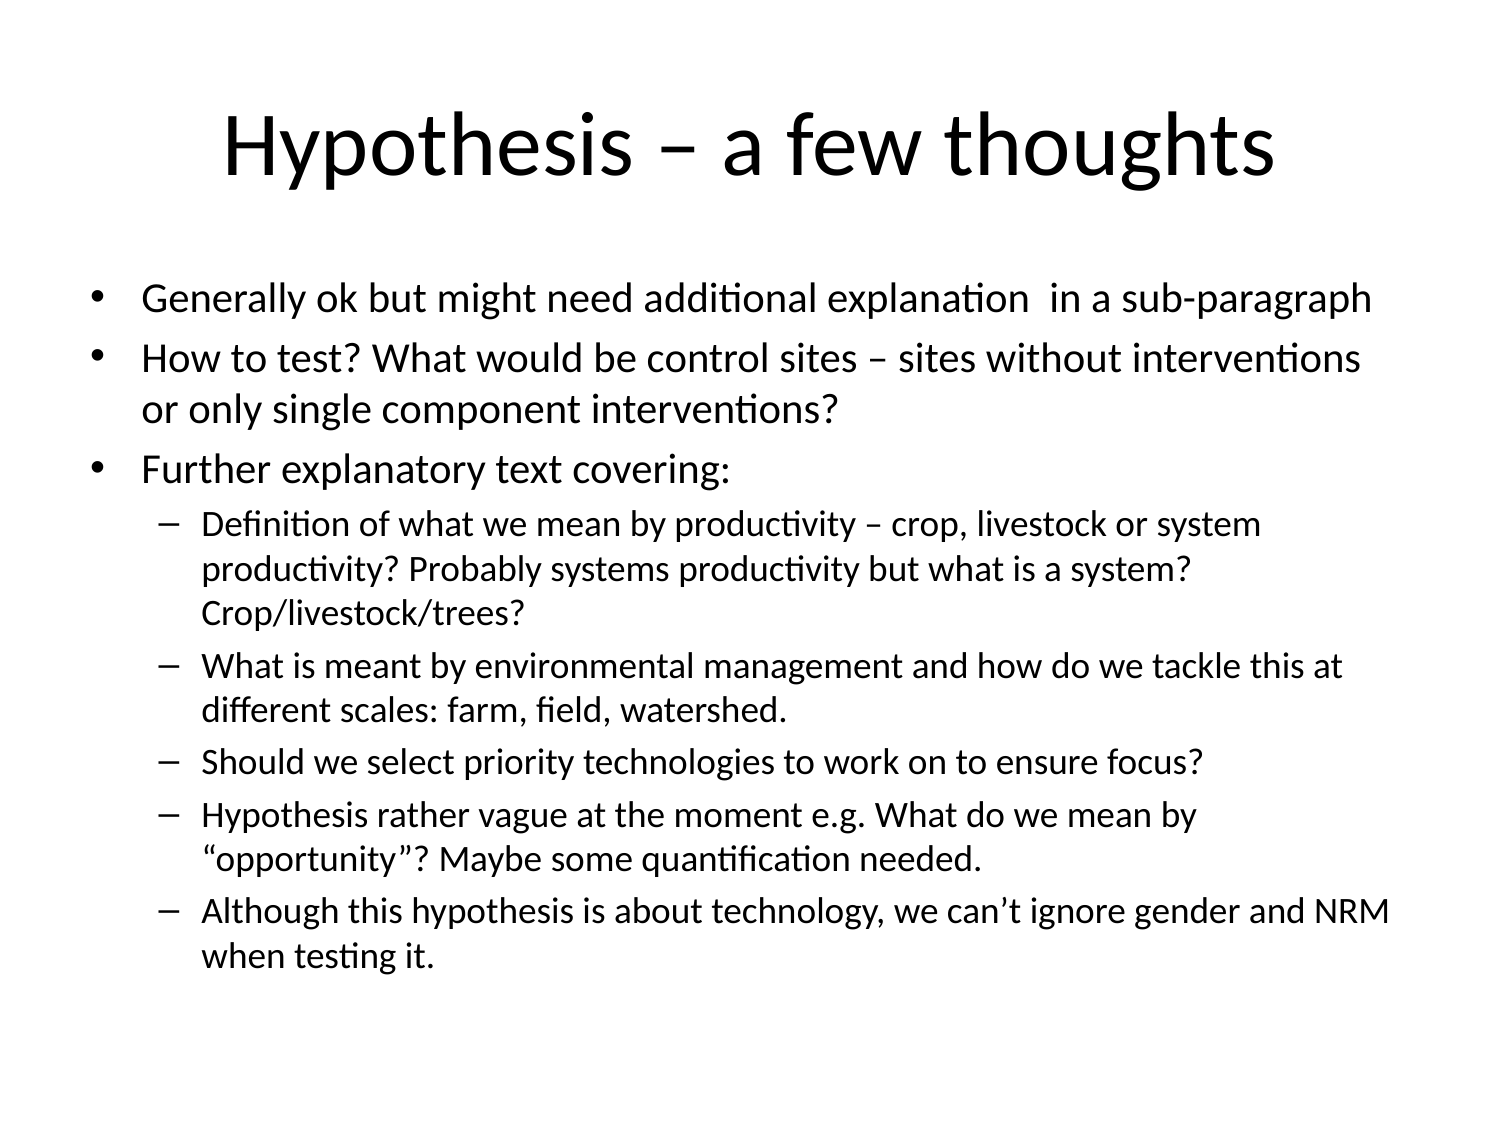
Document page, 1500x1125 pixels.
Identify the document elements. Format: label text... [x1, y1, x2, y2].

title Hypothesis – a few thoughts [75, 45, 1425, 233]
list Generally ok but might need additional explanation in a sub-paragraph How to test? What would be control sites – sites without interventions or only single component interventions? Further explanatory text covering: Definition of what we mean by productivity – crop, livestock or system productivity? Probably systems productivity but what is a system? Crop/livestock/trees? What is meant by environmental management and how do we tackle this at different scales: farm, field, watershed. Should we select priority technologies to work on to ensure focus? Hypothesis rather vague at the moment e.g. What do we mean by “opportunity”? Maybe some quantification needed. Although this hypothesis is about technology, we can’t ignore gender and NRM when testing it. [75, 262, 1425, 1005]
